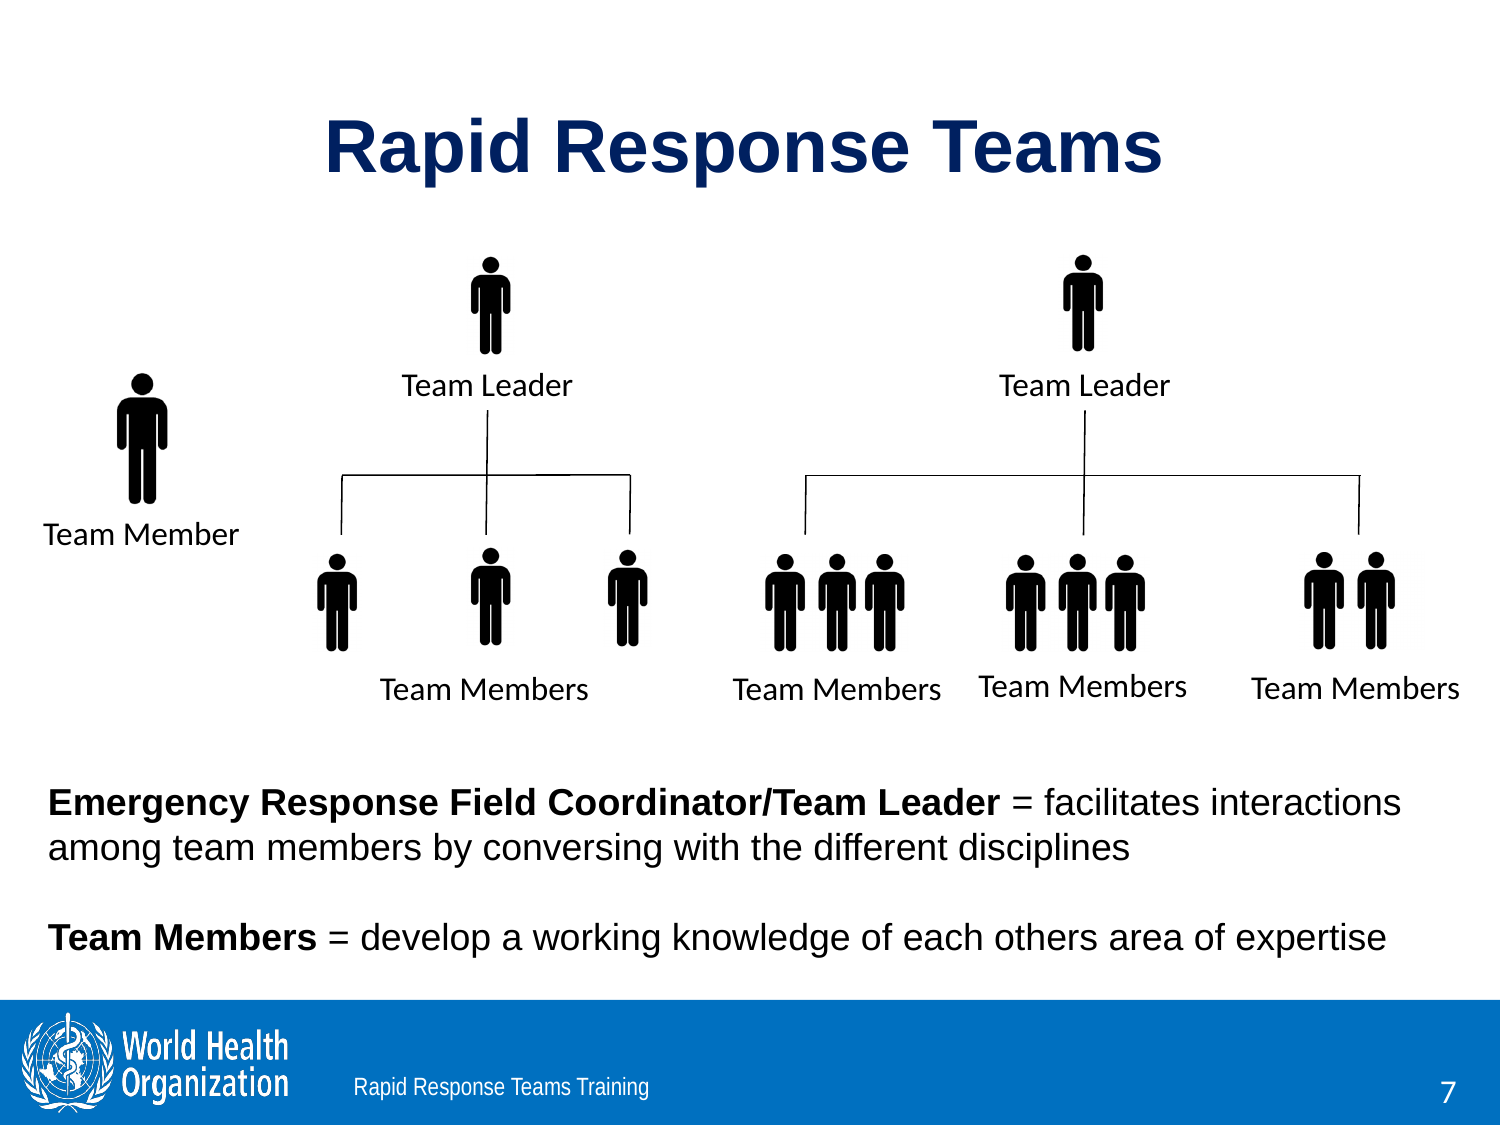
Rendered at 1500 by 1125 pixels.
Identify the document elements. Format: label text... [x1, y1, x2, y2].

picture [1058, 253, 1108, 352]
picture [465, 256, 516, 355]
text_box Team Members [335, 659, 634, 715]
picture [1299, 551, 1425, 650]
text_box Team Member [0, 504, 291, 560]
picture [603, 548, 653, 647]
text_box Team Members [687, 659, 987, 715]
picture [312, 553, 362, 652]
picture [760, 553, 910, 652]
picture [1001, 553, 1150, 652]
picture [465, 547, 516, 646]
text_box Rapid Response Teams [19, 90, 1471, 195]
picture [76, 372, 209, 505]
text_box Team Leader [338, 355, 637, 411]
picture [21, 1012, 288, 1113]
text_box Team Members [933, 656, 1233, 712]
text_box Team Leader [935, 355, 1235, 411]
text_box Emergency Response Field Coordinator/Team Leader = facilitates interactions among team members by conversing with the different disciplines Team Members = develop a working knowledge of each others area of expertise [33, 770, 1431, 966]
text_box Team Members [1206, 658, 1500, 714]
